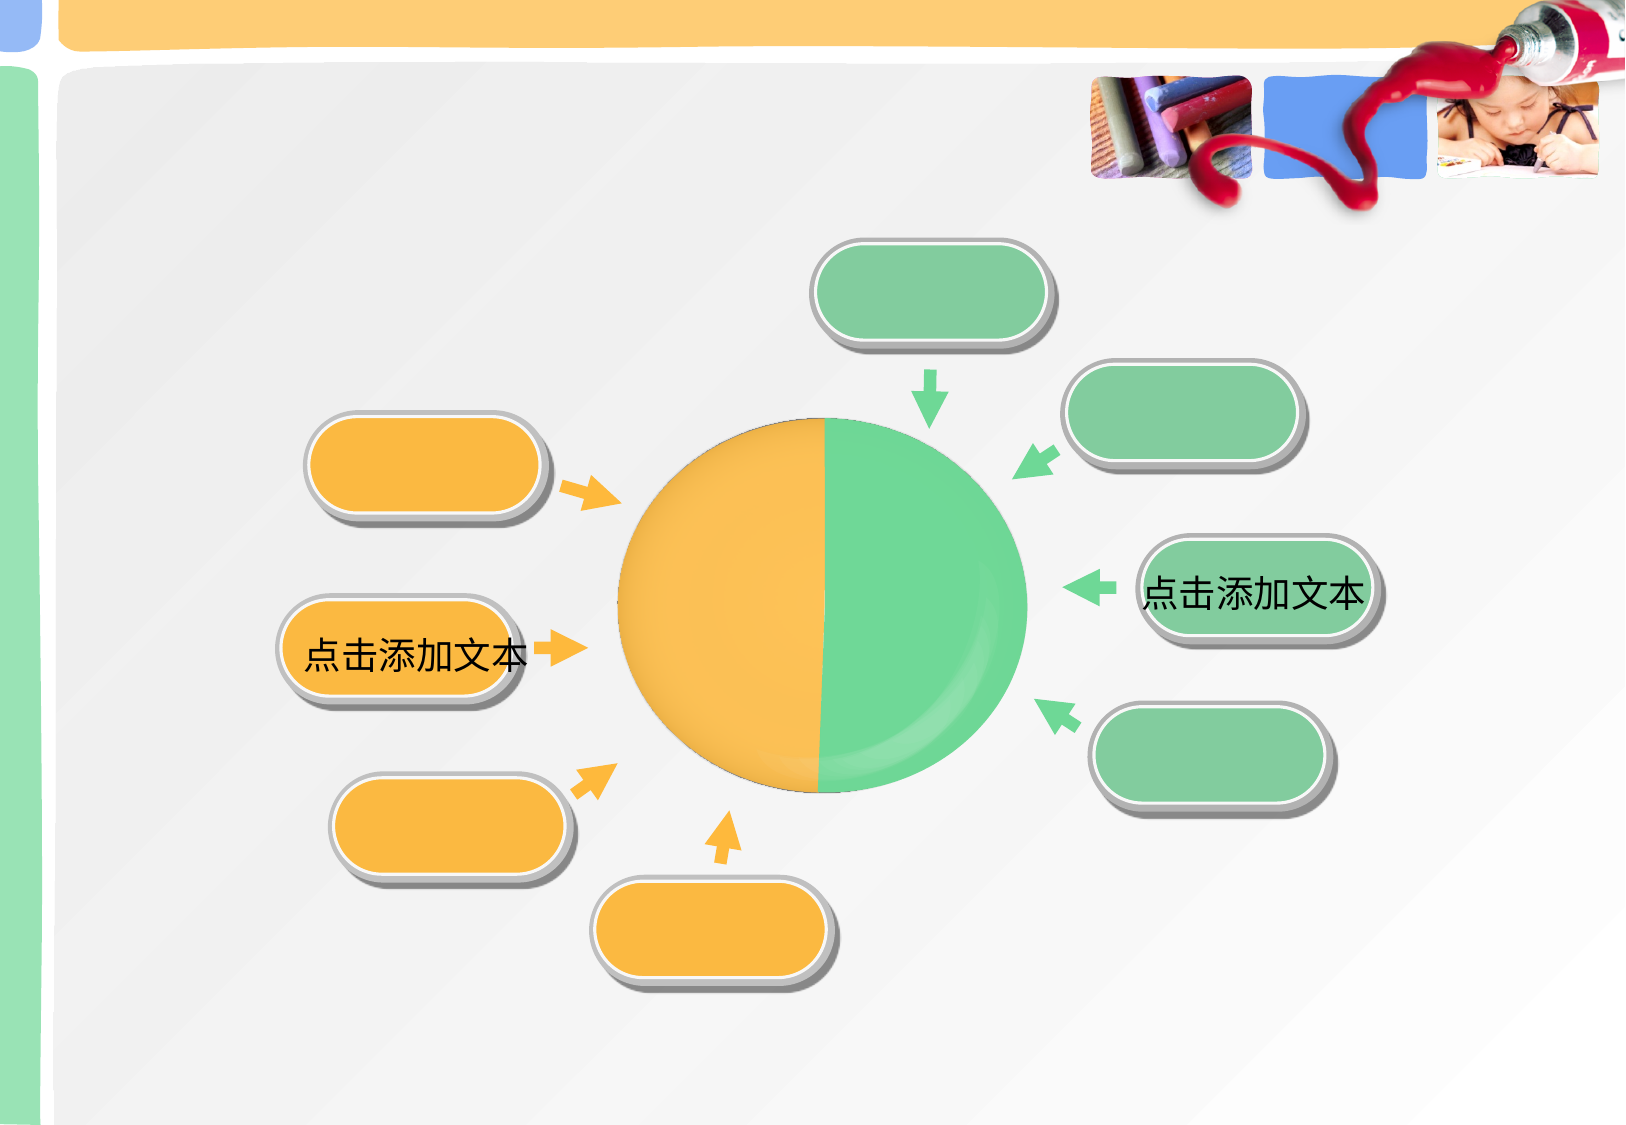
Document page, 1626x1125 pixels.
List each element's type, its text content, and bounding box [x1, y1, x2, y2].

text_box [1060, 358, 1307, 470]
text_box [275, 593, 516, 705]
text_box [573, 764, 611, 795]
text_box [280, 599, 506, 674]
text_box [815, 243, 1047, 341]
text_box [594, 881, 827, 978]
text_box [333, 777, 566, 875]
text_box [1087, 700, 1334, 812]
text_box [1066, 364, 1298, 461]
text_box 点击添加文本 [288, 624, 544, 685]
text_box [327, 771, 574, 883]
text_box [544, 641, 589, 655]
text_box [298, 685, 495, 697]
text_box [749, 668, 1079, 755]
picture [1090, 0, 1625, 225]
text_box [1142, 533, 1375, 562]
text_box [1062, 581, 1117, 594]
text_box [302, 410, 549, 522]
text_box [1093, 706, 1325, 804]
text_box [589, 874, 835, 986]
text_box [1157, 623, 1358, 636]
text_box 点击添加文本 [1126, 562, 1382, 623]
text_box [560, 485, 611, 506]
text_box [1147, 623, 1370, 645]
text_box [720, 810, 734, 864]
picture [616, 417, 1028, 794]
text_box [1149, 539, 1366, 562]
text_box [308, 416, 541, 514]
text_box [808, 237, 1055, 349]
